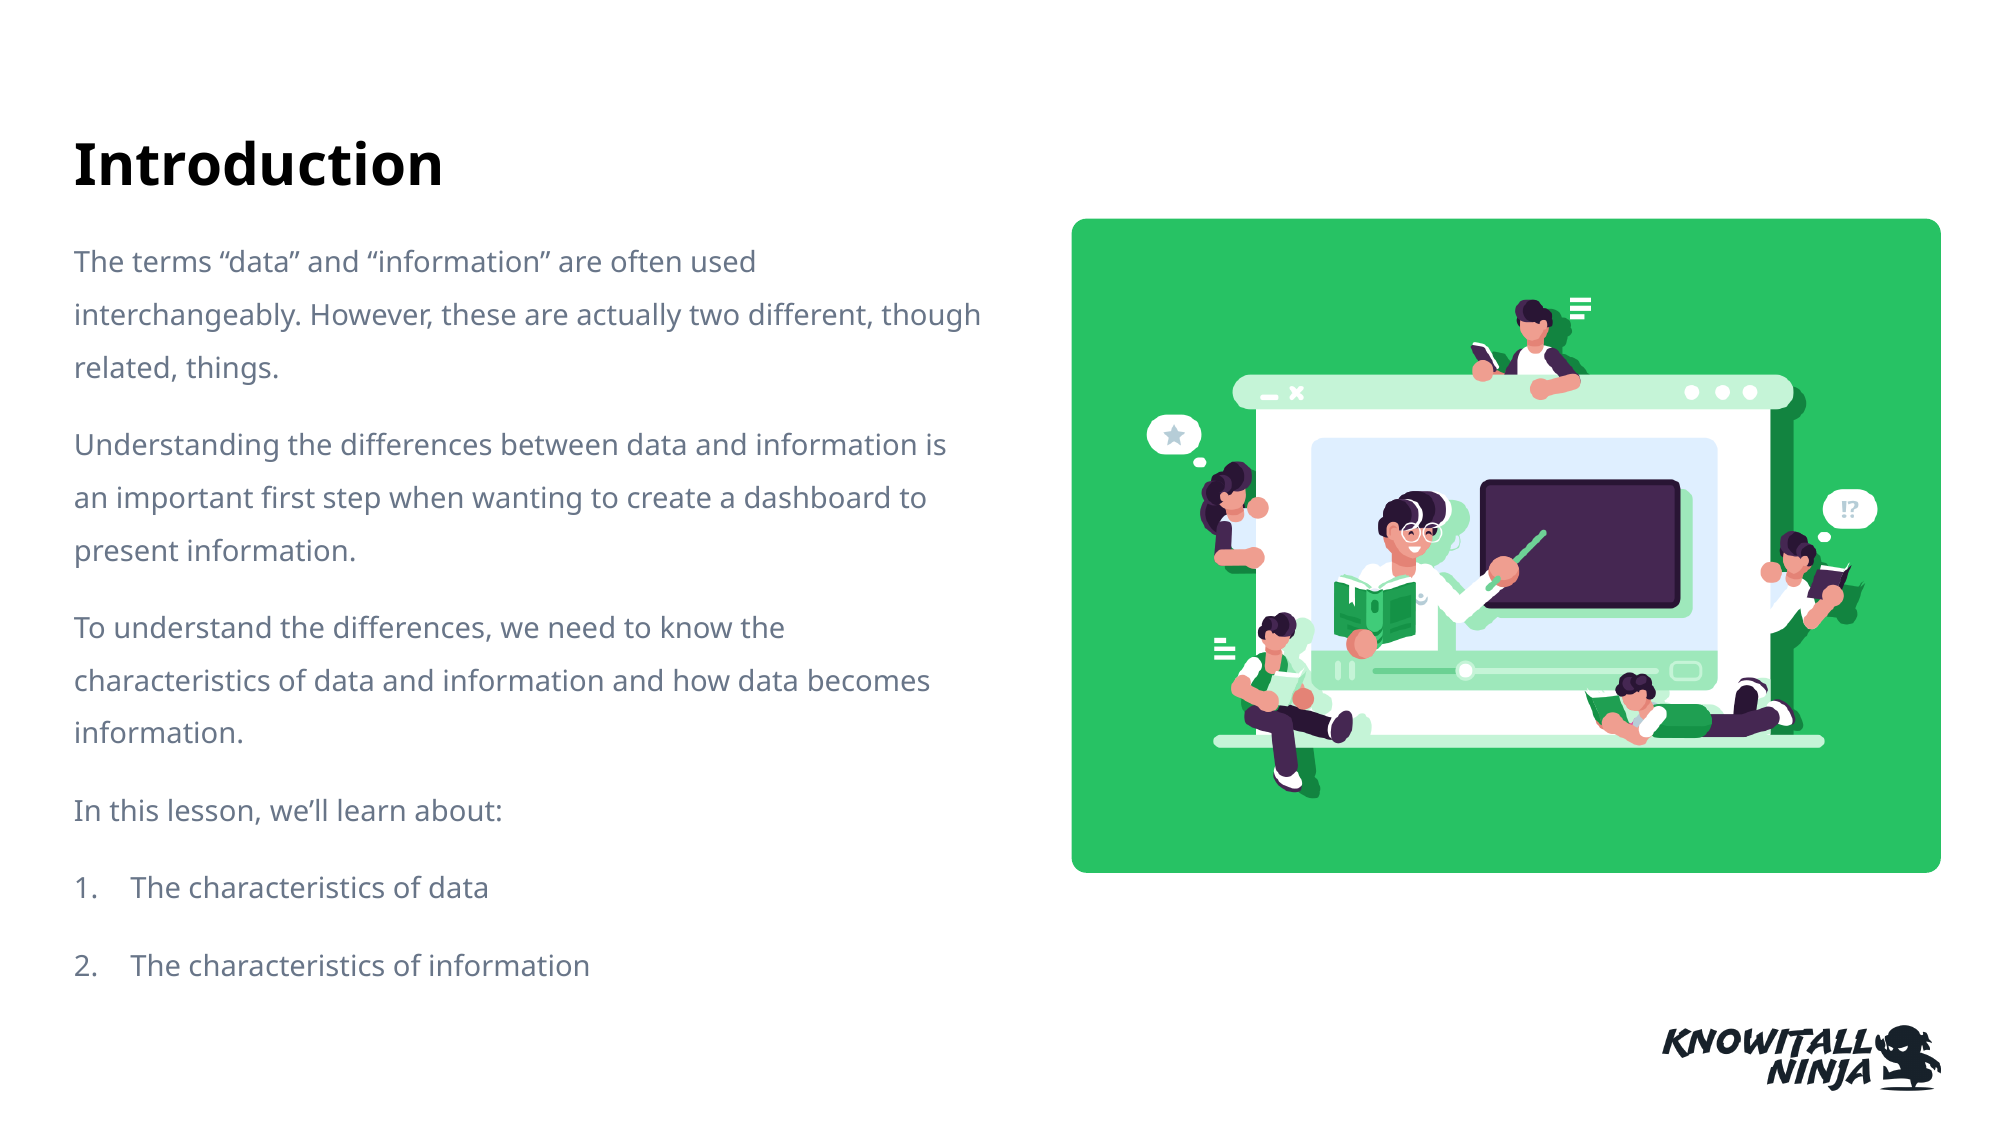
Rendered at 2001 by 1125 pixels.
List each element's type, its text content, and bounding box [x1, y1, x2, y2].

title Introduction [59, 117, 1000, 206]
list The terms “data” and “information” are often used interchangeably. However, these are actually two different, though related, things. Understanding the differences between data and information is an important first step when wanting to create a dashboard to present information. To understand the differences, we need to know the characteristics of data and information and how data becomes information. In this lesson, we’ll learn about: The characteristics of data The characteristics of information [59, 218, 1000, 1091]
picture [1071, 218, 1942, 874]
picture [1662, 1025, 1941, 1091]
